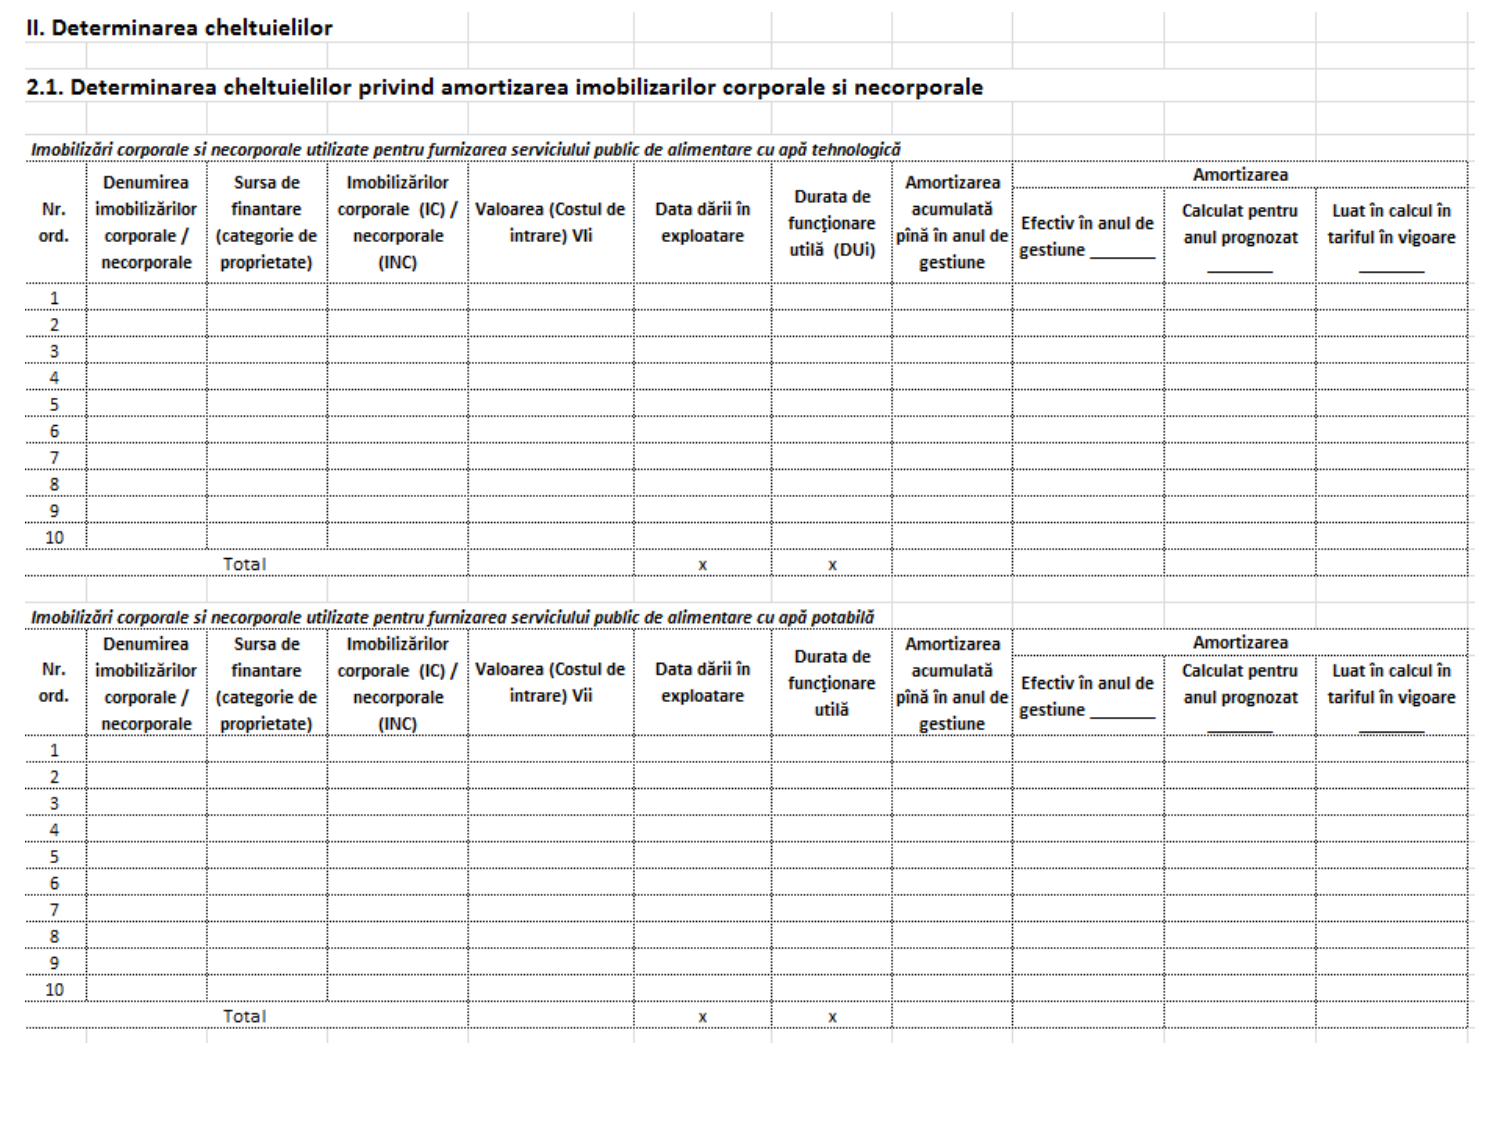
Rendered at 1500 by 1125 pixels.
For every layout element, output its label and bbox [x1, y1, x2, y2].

picture [25, 12, 1475, 1043]
